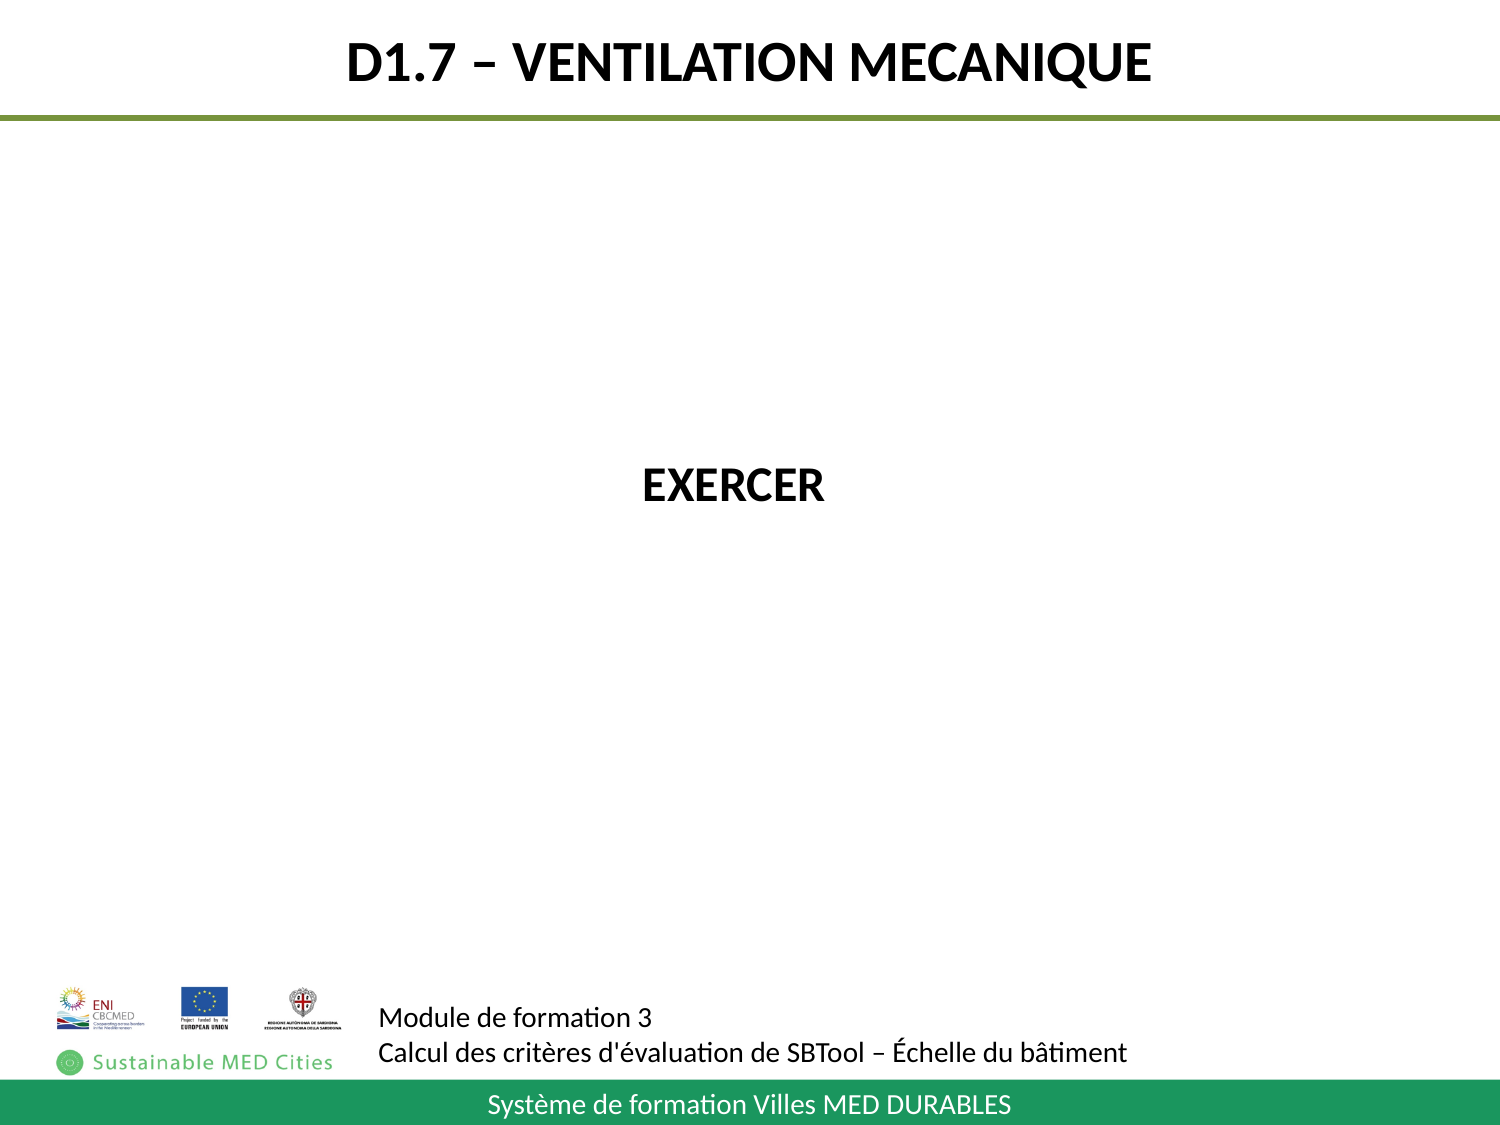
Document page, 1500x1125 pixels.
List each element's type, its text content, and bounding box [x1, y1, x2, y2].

text_box D1.7 – VENTILATION MECANIQUE [0, 0, 1500, 117]
list EXERCER [43, 163, 1425, 944]
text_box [0, 972, 1500, 1125]
